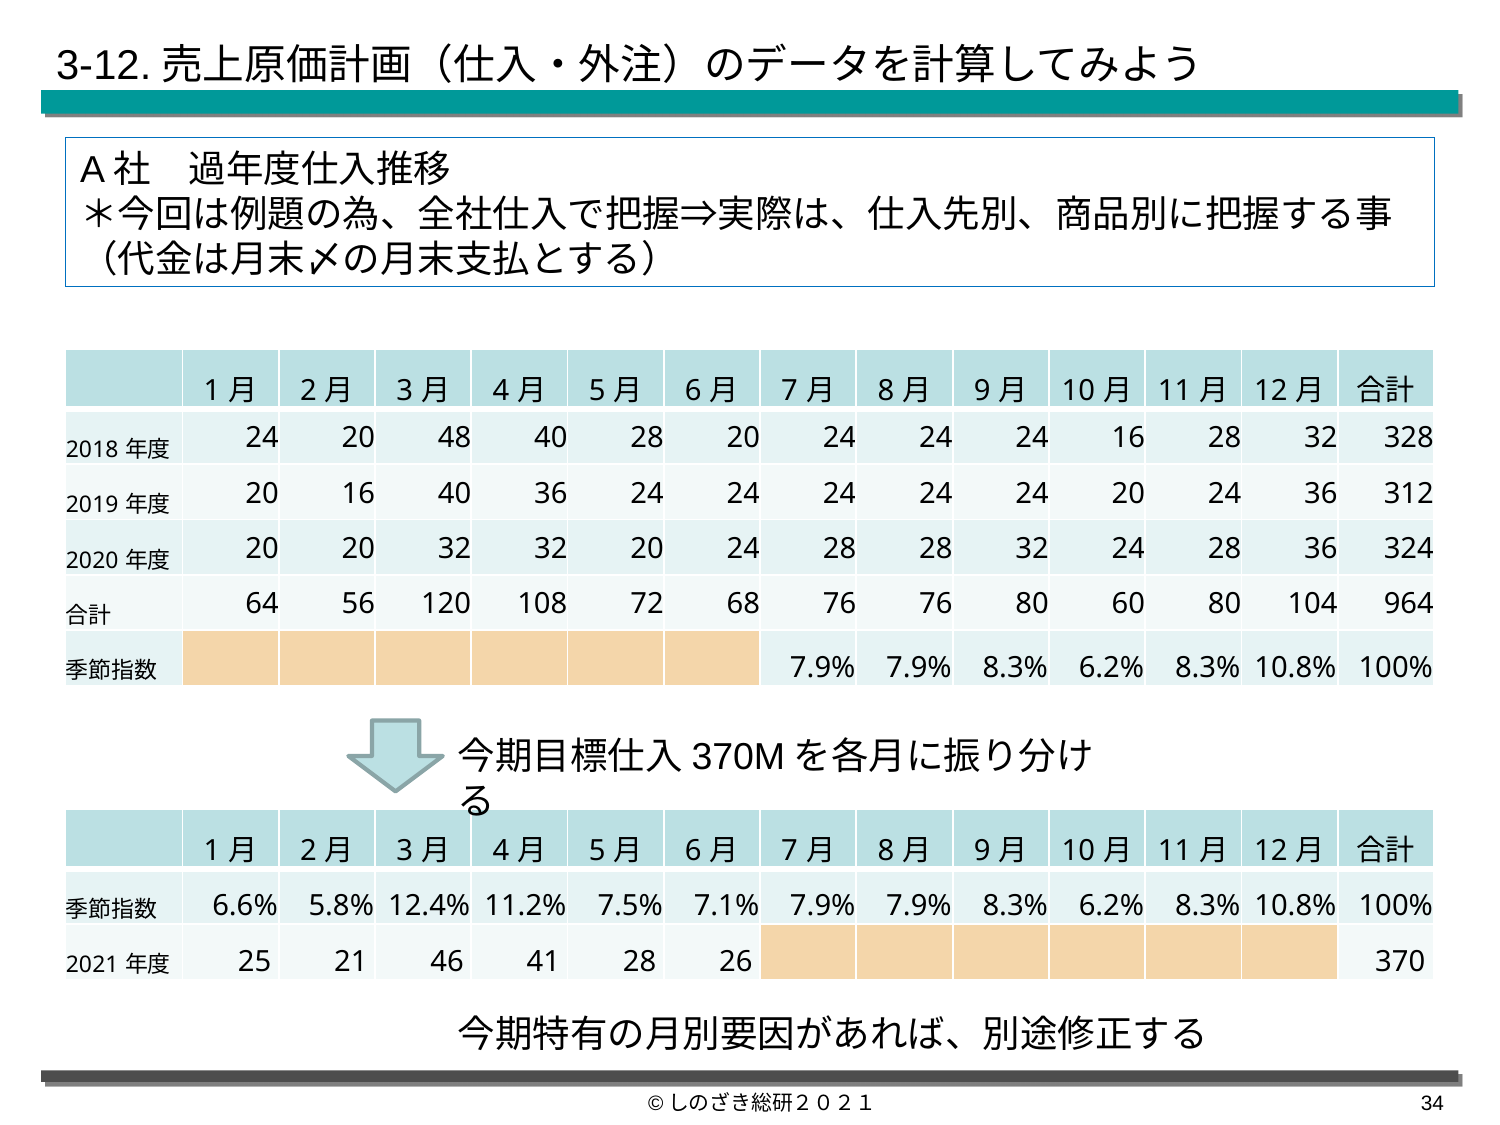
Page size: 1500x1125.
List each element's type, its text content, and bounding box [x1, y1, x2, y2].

table_cell 6.2% [1050, 872, 1144, 923]
table_cell 48 [376, 412, 470, 463]
table_cell 20 [280, 412, 374, 463]
table_cell 6.2% [1050, 631, 1144, 685]
table_header 6月 [665, 830, 759, 866]
table_header 3月 [376, 350, 470, 406]
table_cell 28 [857, 520, 952, 574]
table_header 3月 [376, 810, 470, 866]
table_cell 80 [954, 576, 1048, 629]
footer ©しのざき総研２０２１ [524, 1082, 1000, 1125]
table_cell 20 [568, 520, 663, 574]
table_cell 8.3% [954, 872, 1048, 923]
table_cell [472, 631, 567, 685]
table_cell 16 [280, 465, 374, 519]
table_header 7月 [761, 830, 855, 866]
table_cell 25 [183, 925, 278, 979]
table_cell 36 [1242, 520, 1337, 574]
table_cell 46 [376, 925, 470, 979]
table_cell 季節指数 [66, 631, 182, 685]
text_box 今期目標仕入370Mを各月に振り分ける [442, 724, 1128, 830]
table_header 12月 [1242, 810, 1337, 866]
table_cell 10.8% [1242, 631, 1337, 685]
table_cell 40 [376, 465, 470, 519]
table_cell 21 [280, 925, 374, 979]
table_cell 2018年度 [66, 412, 182, 463]
table_cell 64 [183, 576, 278, 629]
table_cell 5.8% [280, 872, 374, 923]
table_cell 2020年度 [66, 520, 182, 574]
table_cell 7.9% [761, 631, 855, 685]
table_cell 24 [665, 465, 759, 519]
table_cell 56 [280, 576, 374, 629]
table_cell [954, 925, 1048, 979]
table_header 9月 [954, 350, 1048, 406]
table_header 1月 [183, 350, 278, 406]
table_cell 20 [1050, 465, 1144, 519]
table_cell [183, 631, 278, 685]
table_cell 24 [1146, 465, 1241, 519]
table_cell 28 [568, 412, 663, 463]
table_cell 68 [665, 576, 759, 629]
table_cell [280, 631, 374, 685]
table_cell 108 [472, 576, 567, 629]
table_cell 72 [568, 576, 663, 629]
table_cell [1050, 925, 1144, 979]
table_cell 2021年度 [66, 925, 182, 979]
table_cell [761, 925, 855, 979]
table_header 8月 [857, 350, 952, 406]
table_cell 312 [1339, 465, 1433, 519]
table_cell 7.9% [857, 631, 952, 685]
table_cell 28 [568, 925, 663, 979]
table_cell 6.6% [183, 872, 278, 923]
table_cell 328 [1339, 412, 1433, 463]
table_header 5月 [568, 830, 663, 866]
table_cell 32 [1242, 412, 1337, 463]
table_cell 28 [761, 520, 855, 574]
table_cell 10.8% [1242, 872, 1337, 923]
table_header 6月 [665, 350, 759, 406]
table_cell 16 [1050, 412, 1144, 463]
table_cell 7.5% [568, 872, 663, 923]
table_header 2月 [280, 350, 374, 406]
table_cell 28 [1146, 412, 1241, 463]
table_cell 104 [1242, 576, 1337, 629]
table_cell 11.2% [472, 872, 567, 923]
table_header 10月 [1050, 350, 1144, 406]
table_cell 24 [857, 412, 952, 463]
table_cell 964 [1339, 576, 1433, 629]
table_cell 7.9% [857, 872, 952, 923]
table_cell 80 [1146, 576, 1241, 629]
table_cell 40 [472, 412, 567, 463]
table_cell 季節指数 [66, 872, 182, 923]
table_cell 12.4% [376, 872, 470, 923]
table_cell 7.1% [665, 872, 759, 923]
table_cell 324 [1339, 520, 1433, 574]
table_header 2月 [280, 810, 374, 866]
table_header [66, 350, 182, 406]
table_cell 41 [472, 925, 567, 979]
table_cell 20 [183, 465, 278, 519]
text_box 3-12.売上原価計画（仕入・外注）のデータを計算してみよう [41, 30, 1245, 95]
text_box [346, 718, 442, 794]
table_cell 24 [761, 412, 855, 463]
table_cell 8.3% [1146, 631, 1241, 685]
table_cell 24 [665, 520, 759, 574]
slide_number 33 [1108, 1082, 1459, 1125]
table_header 4月 [472, 350, 567, 406]
table_cell 24 [568, 465, 663, 519]
table_header 5月 [568, 350, 663, 406]
table_cell 370 [1339, 925, 1433, 979]
table_cell 8.3% [1146, 872, 1241, 923]
table_cell 120 [376, 576, 470, 629]
table_header 合計 [1339, 350, 1433, 406]
table_cell [1242, 925, 1337, 979]
table_cell [665, 631, 759, 685]
table_cell 36 [472, 465, 567, 519]
table_cell 100% [1339, 872, 1433, 923]
table_cell 2019年度 [66, 465, 182, 519]
table_cell 20 [183, 520, 278, 574]
table_cell 24 [1050, 520, 1144, 574]
table_header 4月 [472, 830, 567, 866]
table_cell 32 [376, 520, 470, 574]
table_cell 合計 [66, 576, 182, 629]
table_cell [1146, 925, 1241, 979]
table_cell 76 [857, 576, 952, 629]
table_cell 24 [954, 465, 1048, 519]
table_cell 20 [280, 520, 374, 574]
table_cell 36 [1242, 465, 1337, 519]
table_header 11月 [1146, 350, 1241, 406]
text_box A社 過年度仕入推移 ＊今回は例題の為、全社仕入で把握⇒実際は、仕入先別、商品別に把握する事（代金は月末〆の月末支払とする） [65, 137, 1435, 287]
table_header 8月 [857, 830, 952, 866]
table_header 7月 [761, 350, 855, 406]
text_box 今期特有の月別要因があれば、別途修正する [442, 1002, 1245, 1063]
table_cell [376, 631, 470, 685]
table_cell 24 [761, 465, 855, 519]
table_header 合計 [1339, 810, 1433, 866]
table_cell 20 [665, 412, 759, 463]
table_cell 32 [472, 520, 567, 574]
table_cell 8.3% [954, 631, 1048, 685]
table_header 12月 [1242, 350, 1337, 406]
table_header 1月 [183, 810, 278, 866]
table_header 9月 [954, 830, 1048, 866]
table_cell 60 [1050, 576, 1144, 629]
table_cell [857, 925, 952, 979]
table_header 11月 [1146, 810, 1241, 866]
table_cell 24 [183, 412, 278, 463]
table_cell 28 [1146, 520, 1241, 574]
table_cell 26 [665, 925, 759, 979]
table_cell 7.9% [761, 872, 855, 923]
table_header 10月 [1050, 810, 1144, 866]
table_cell 24 [954, 412, 1048, 463]
table_cell [568, 631, 663, 685]
table_cell 100% [1339, 631, 1433, 685]
table_cell 76 [761, 576, 855, 629]
table_header [66, 810, 182, 866]
table_cell 24 [857, 465, 952, 519]
table_cell 32 [954, 520, 1048, 574]
